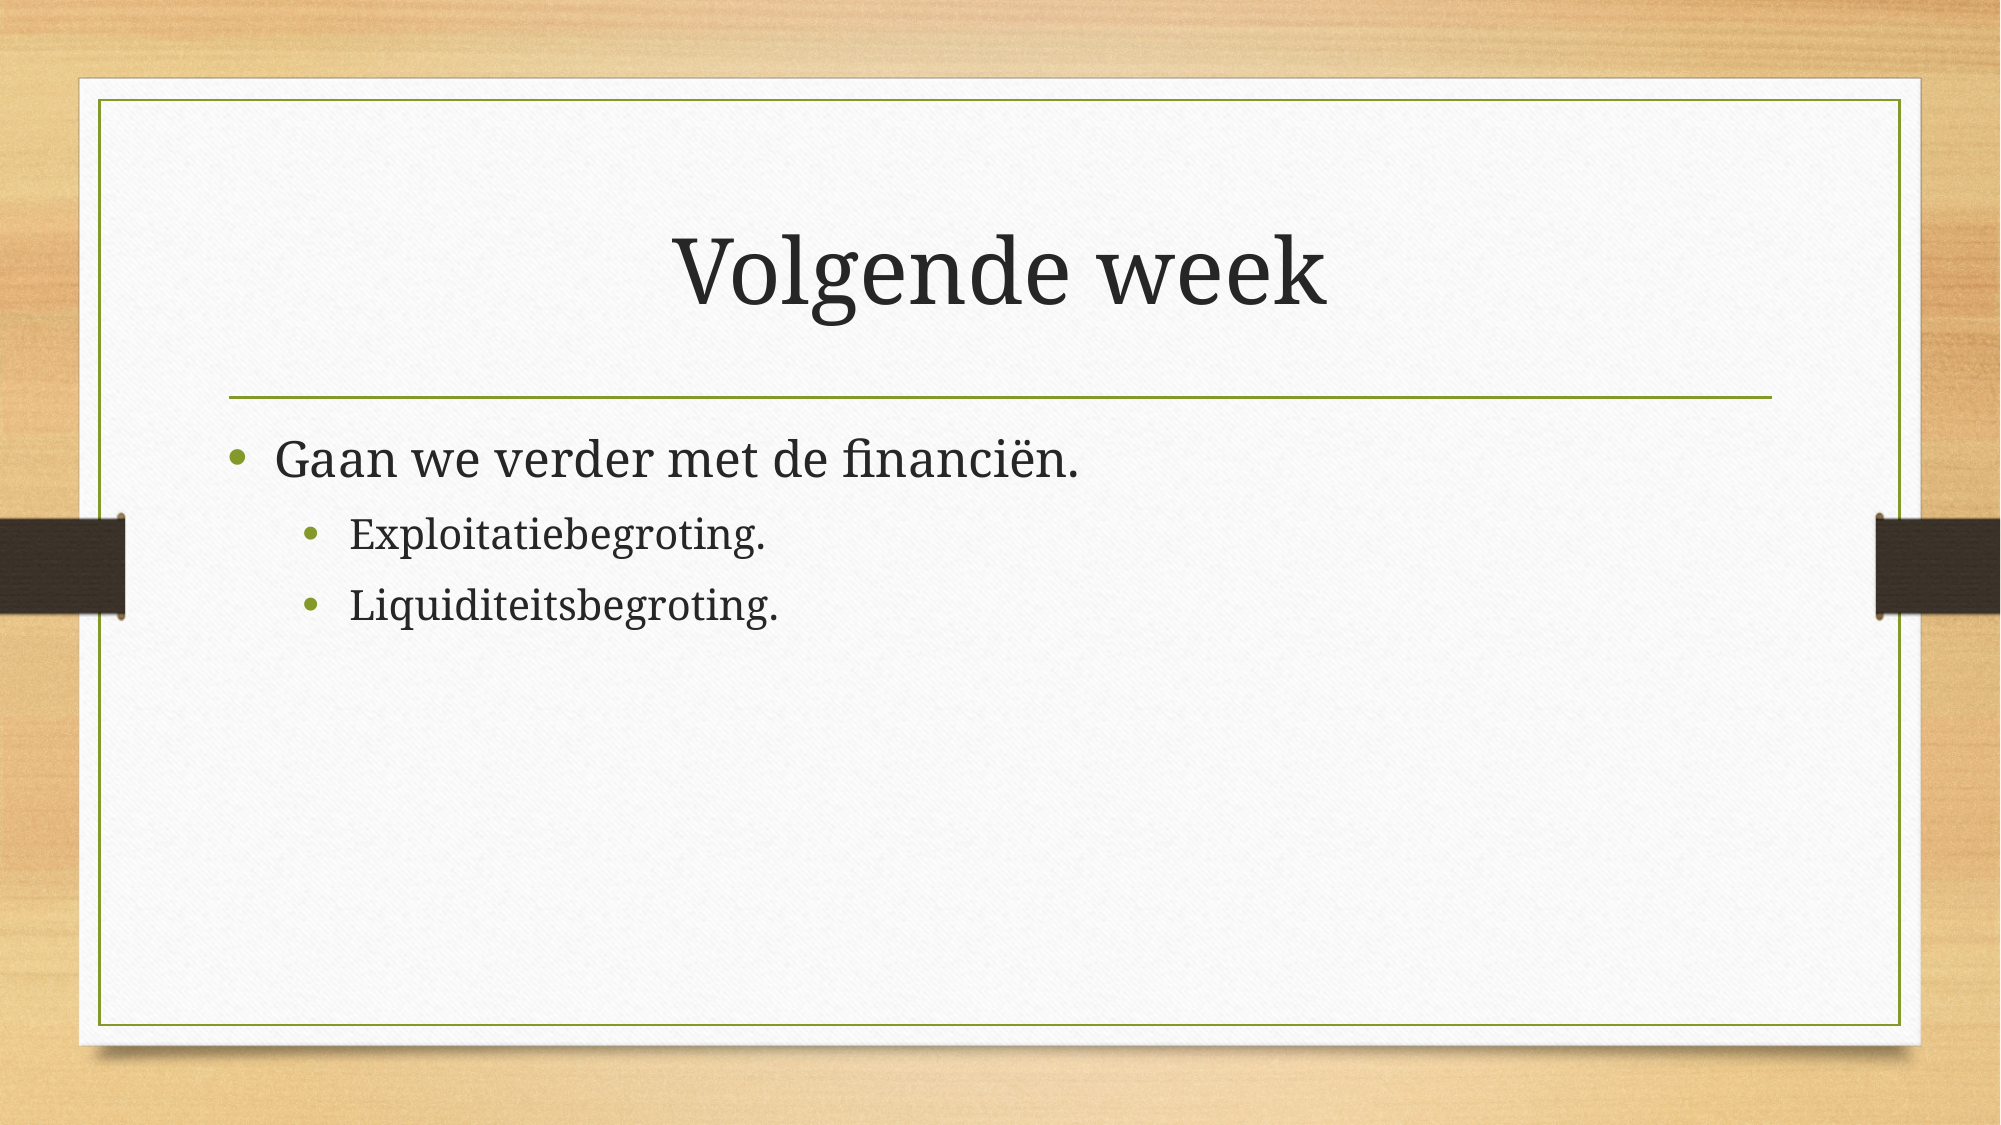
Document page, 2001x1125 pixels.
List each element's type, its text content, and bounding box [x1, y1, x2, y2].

title Volgende week [212, 161, 1788, 375]
picture [0, 0, 2001, 1125]
list Gaan we verder met de financiën. Exploitatiebegroting. Liquiditeitsbegroting. [212, 419, 1788, 964]
